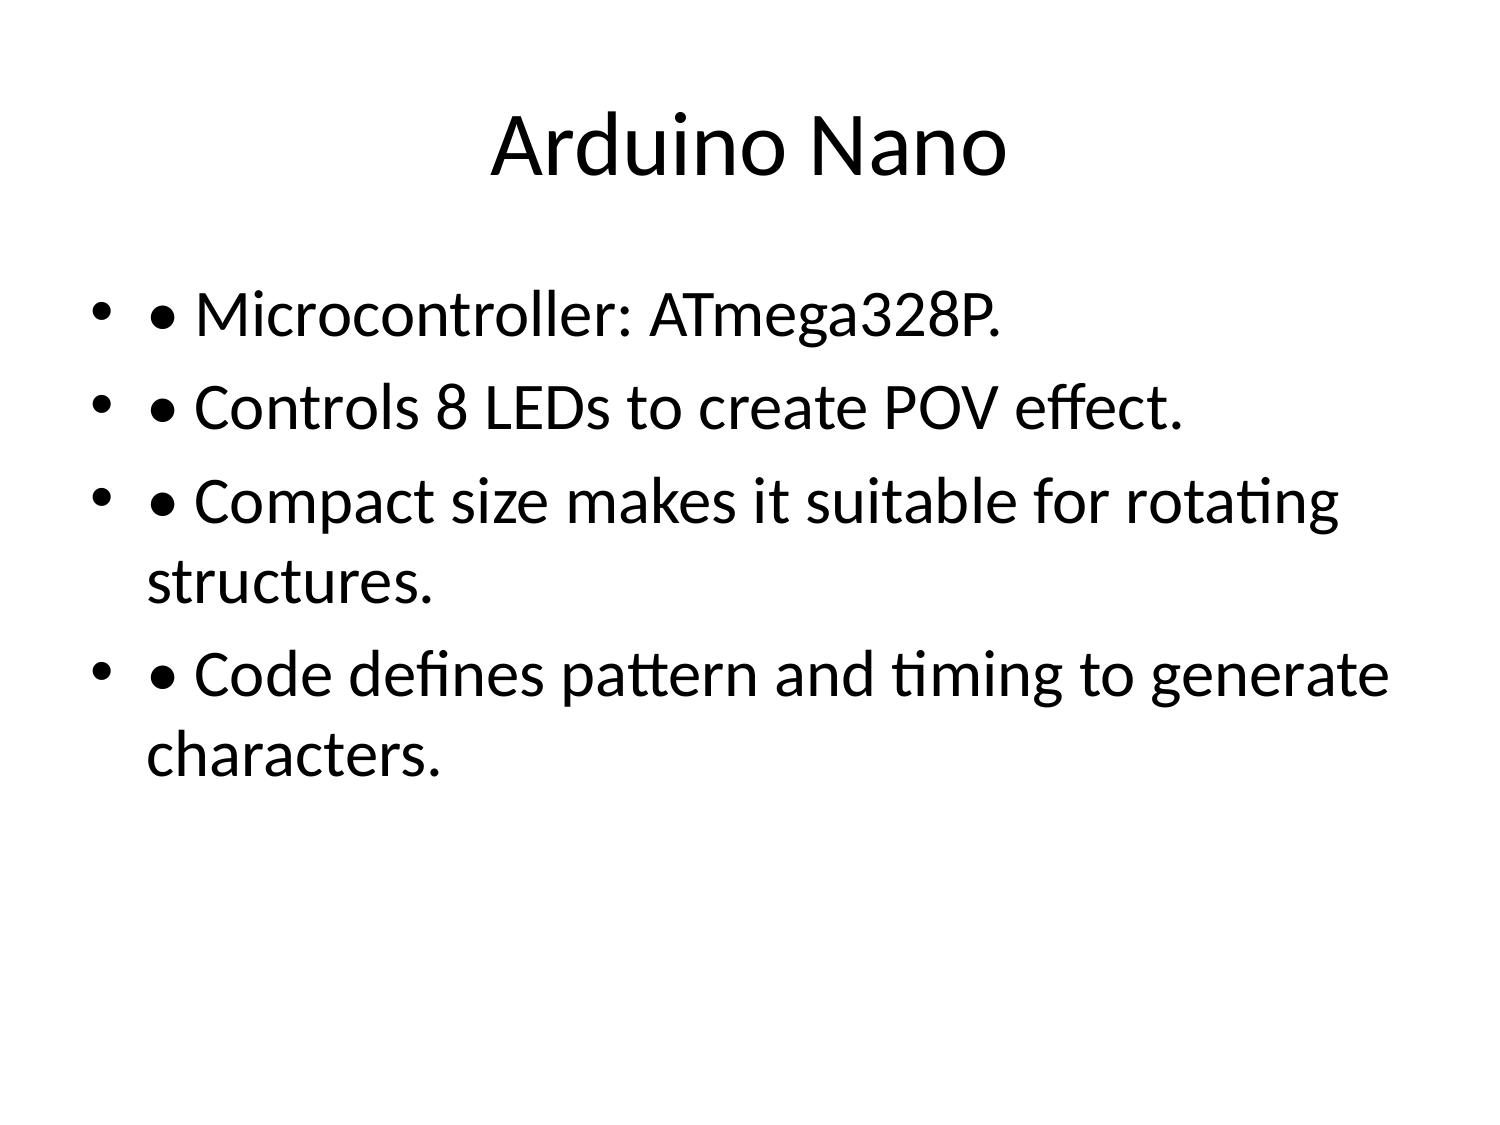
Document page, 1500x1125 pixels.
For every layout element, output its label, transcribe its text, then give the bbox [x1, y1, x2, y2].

list • Microcontroller: ATmega328P. • Controls 8 LEDs to create POV effect. • Compact size makes it suitable for rotating structures. • Code defines pattern and timing to generate characters. [75, 262, 1425, 1005]
title Arduino Nano [75, 45, 1425, 233]
